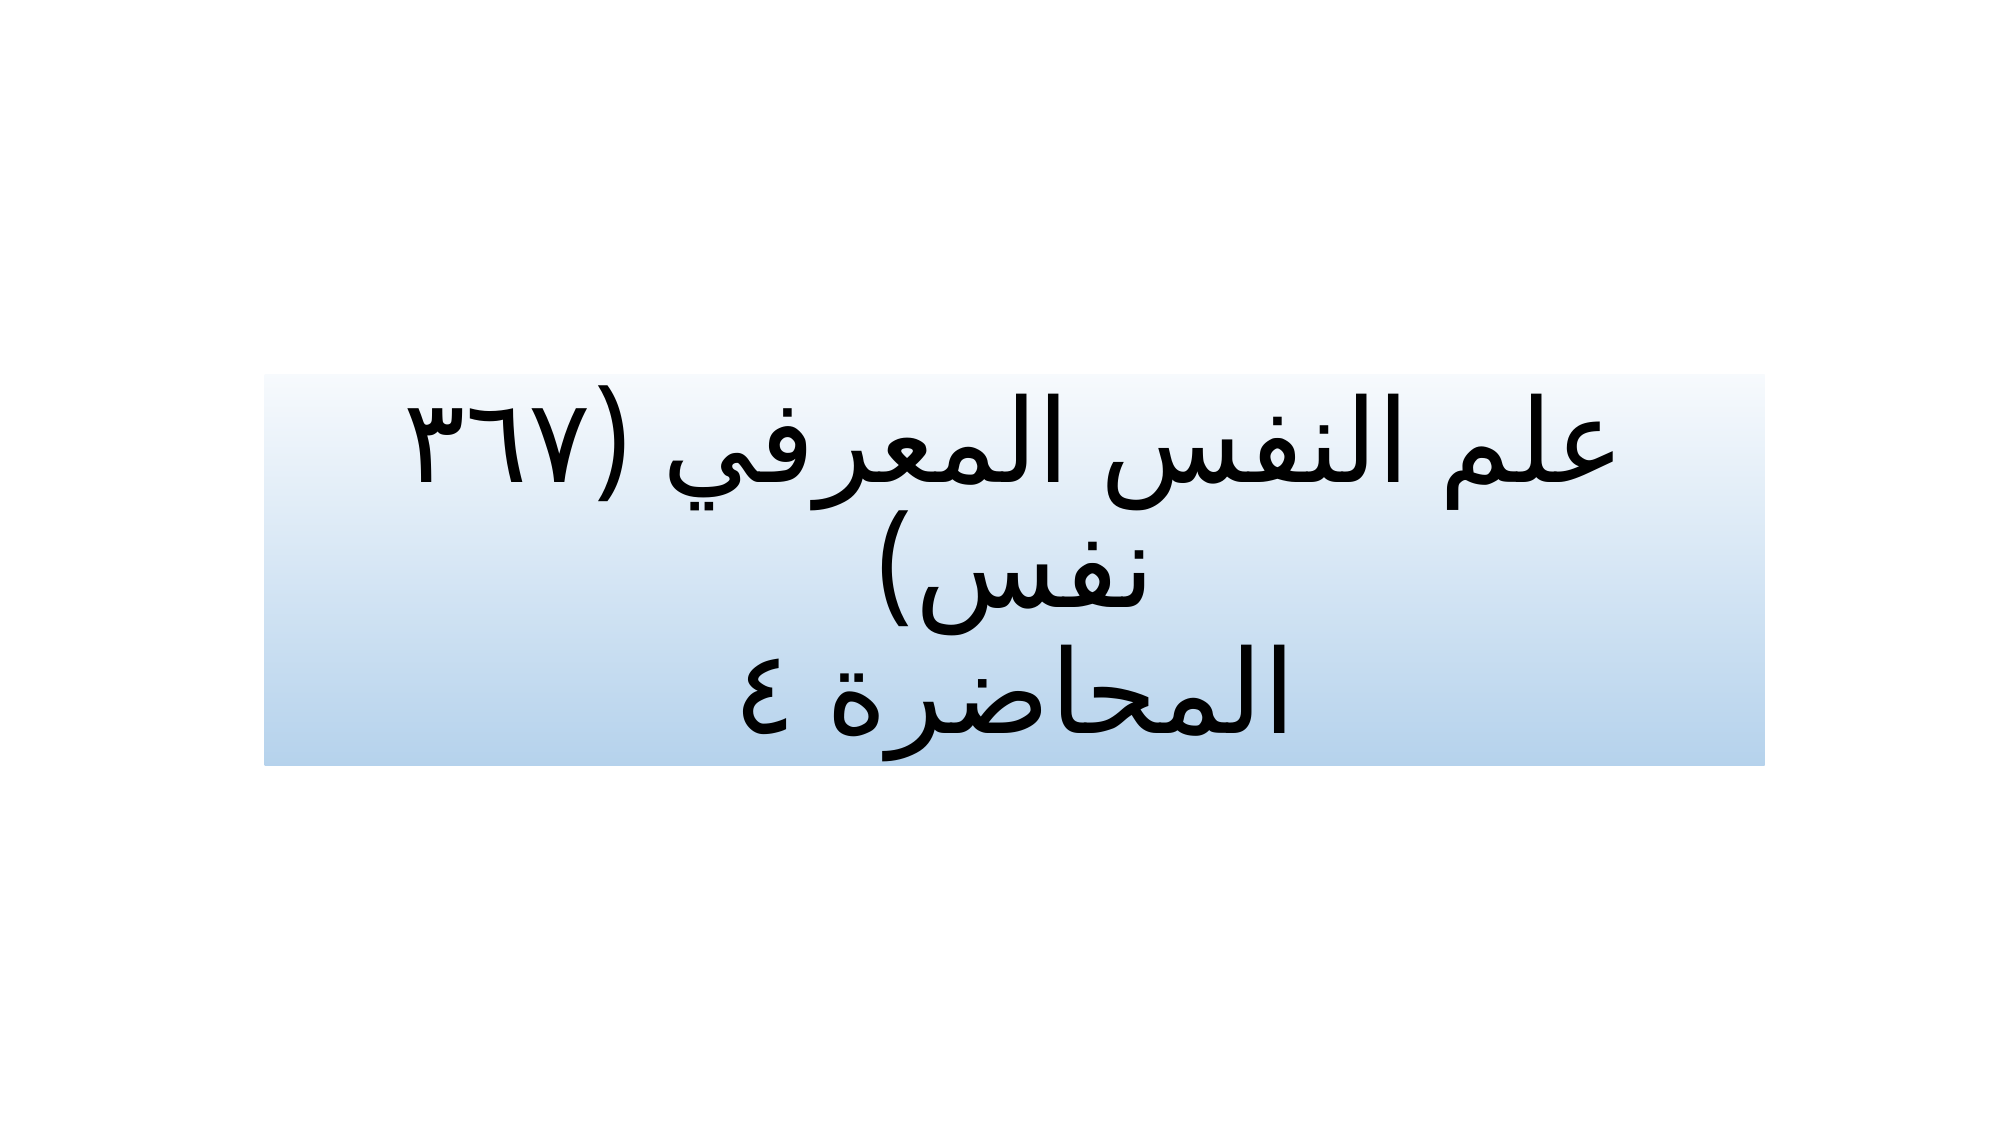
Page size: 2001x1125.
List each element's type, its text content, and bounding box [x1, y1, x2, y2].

title علم النفس المعرفي (٣٦٧ نفس) المحاضرة ٤ [264, 374, 1765, 766]
